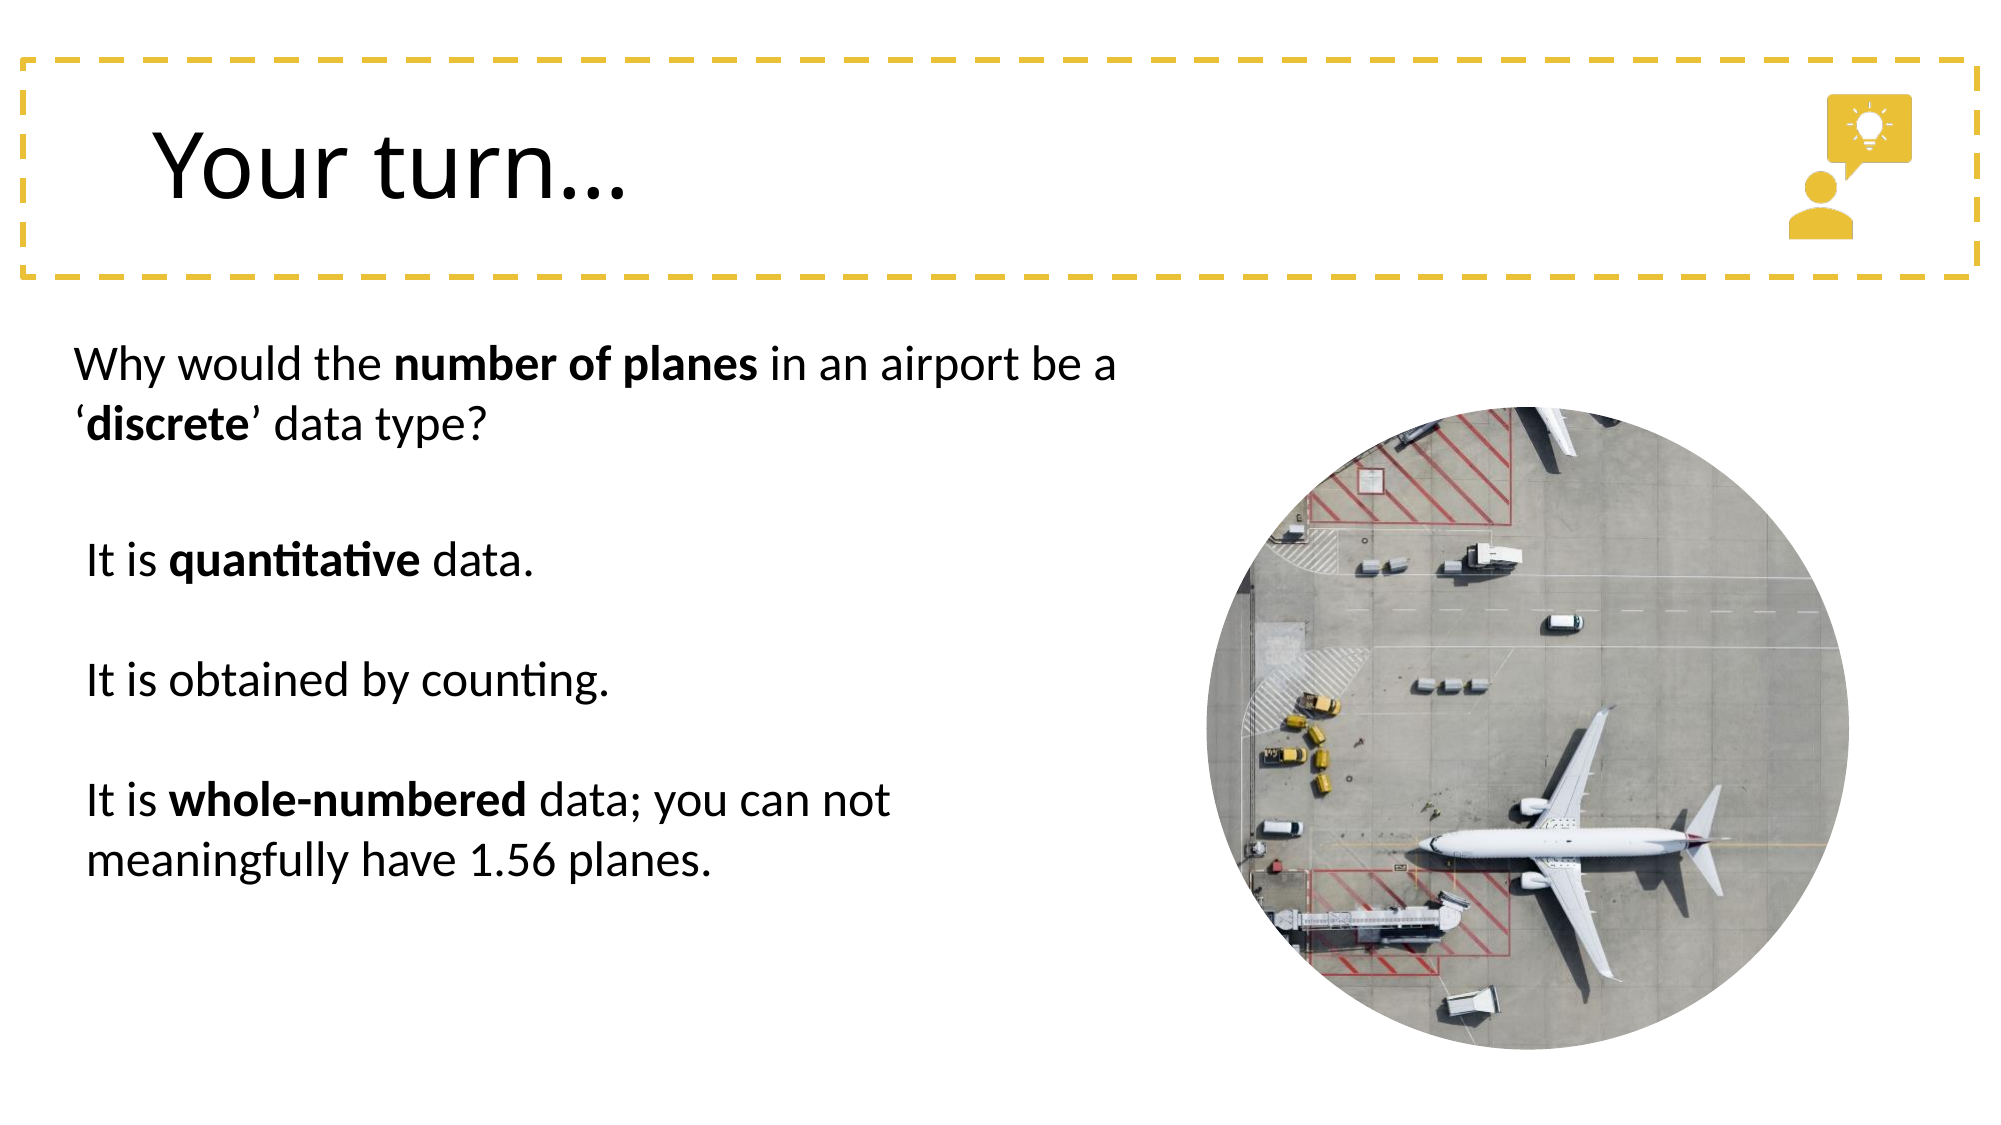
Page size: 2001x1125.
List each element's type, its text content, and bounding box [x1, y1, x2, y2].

text_box Why would the number of planes in an airport be a ‘discrete’ data type? [58, 323, 1238, 458]
title Your turn… [137, 59, 1863, 278]
picture [1206, 407, 1850, 1050]
text_box It is quantitative data. It is obtained by counting. It is whole-numbered data; you can not meaningfully have 1.56 planes. [71, 519, 1037, 1014]
picture [1863, 78, 1938, 254]
